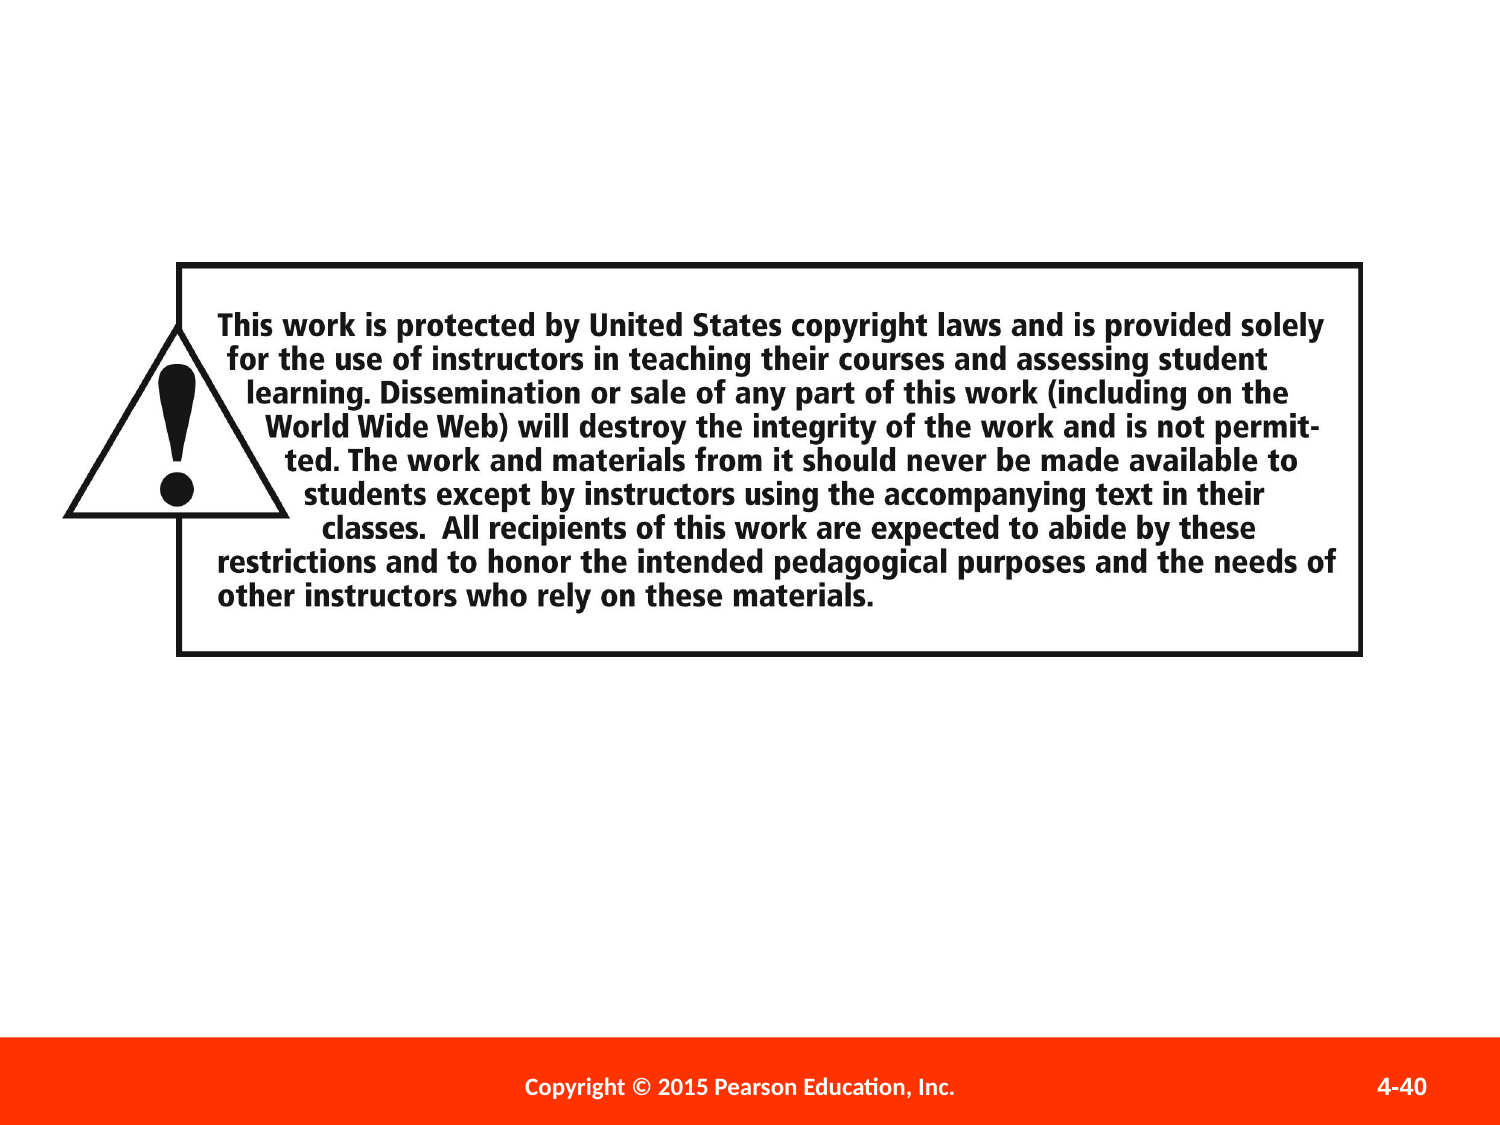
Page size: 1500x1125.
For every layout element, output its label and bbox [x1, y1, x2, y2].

picture [62, 262, 1363, 657]
